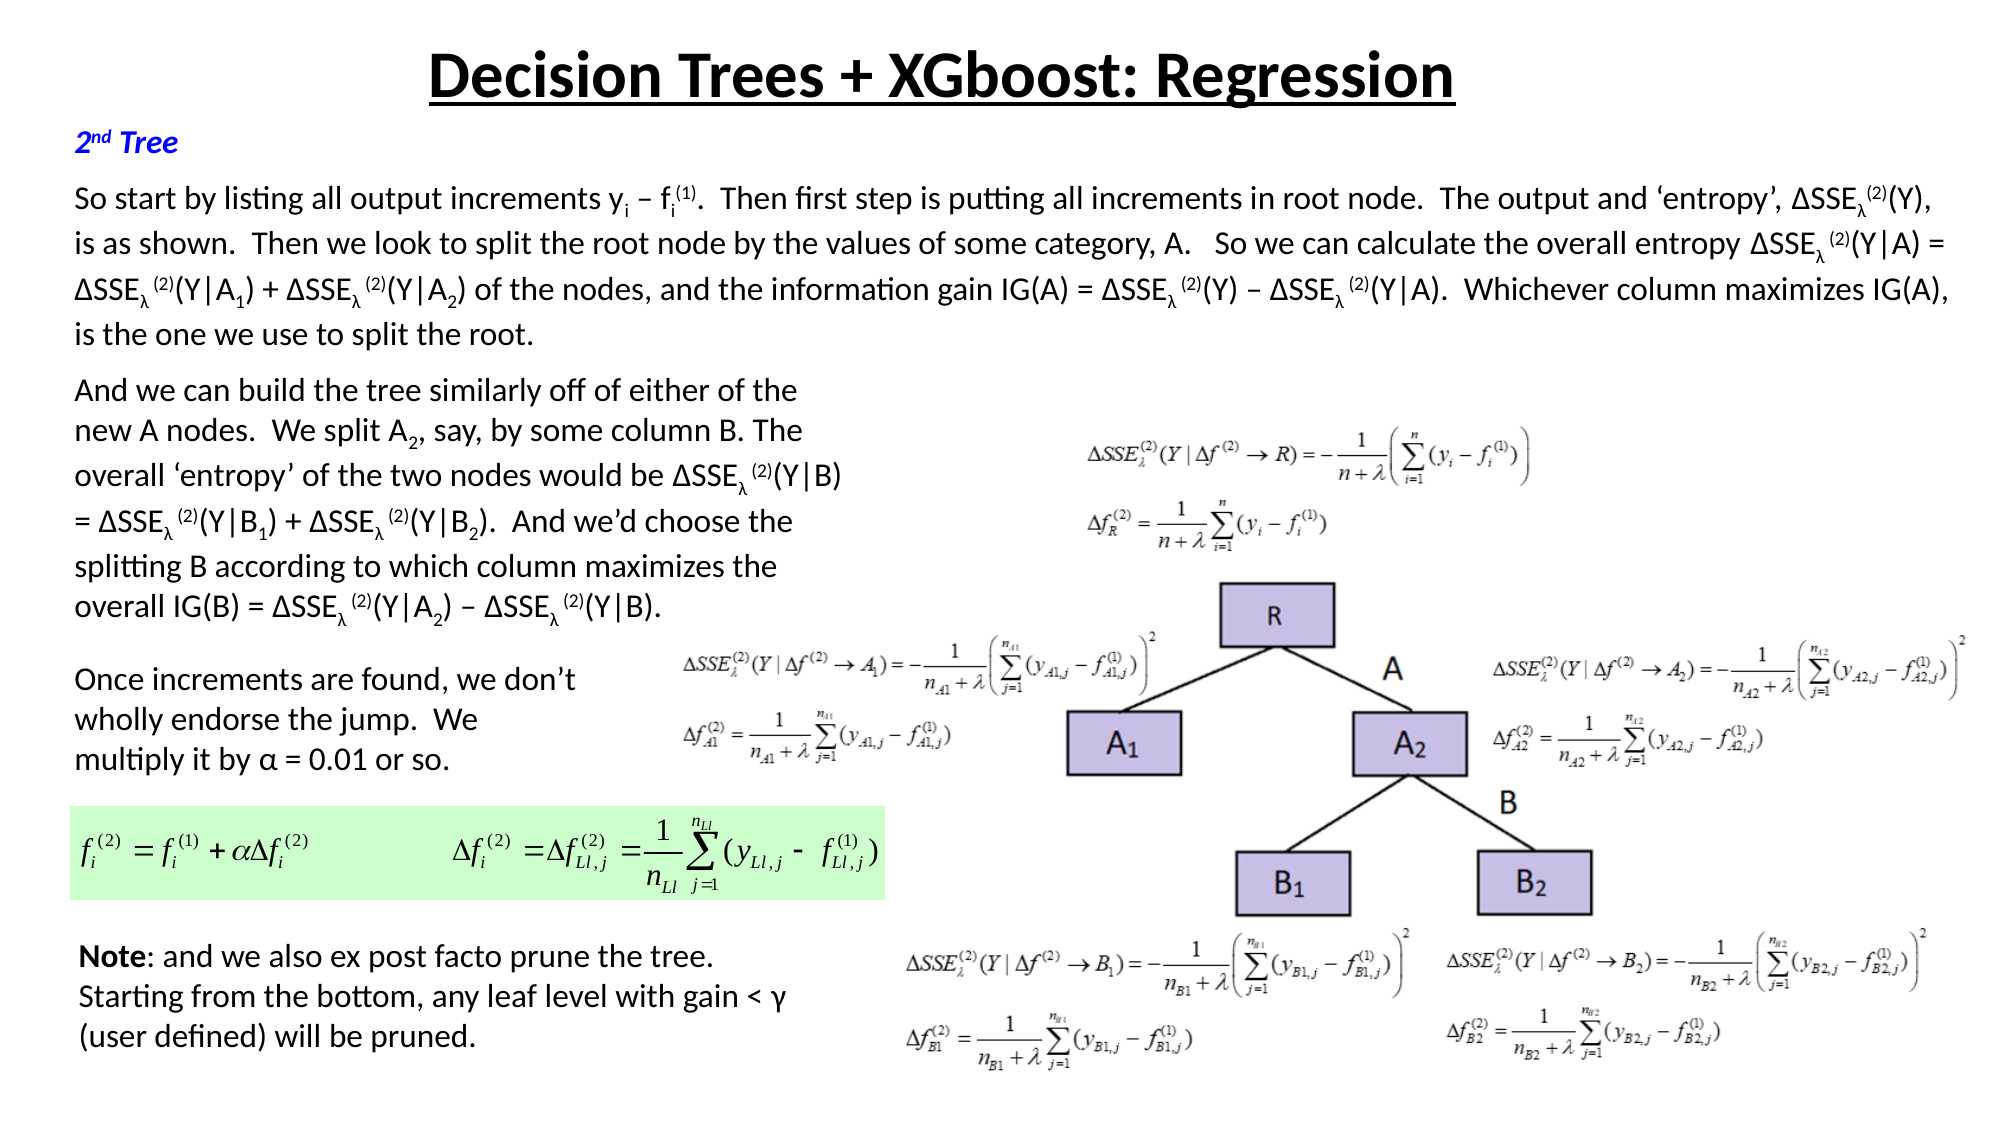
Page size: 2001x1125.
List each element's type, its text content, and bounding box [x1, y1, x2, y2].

text_box 2nd Tree [59, 113, 228, 168]
picture [670, 410, 1973, 1087]
text_box Once increments are found, we don’t wholly endorse the jump. We multiply it by α = 0.01 or so. [59, 649, 608, 785]
text_box So start by listing all output increments yi – fi(1). Then first step is putting all increments in root node. The output and ‘entropy’, ΔSSEλ(2)(Y), is as shown. Then we look to split the root node by the values of some category, A. So we can calculate the overall entropy ΔSSEλ (2)(Y|A) = ΔSSEλ (2)(Y|A1) + ΔSSEλ (2)(Y|A2) of the nodes, and the information gain IG(A) = ΔSSEλ (2)(Y) – ΔSSEλ (2)(Y|A). Whichever column maximizes IG(A), is the one we use to split the root. [59, 168, 1973, 360]
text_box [70, 806, 886, 900]
text_box Note: and we also ex post facto prune the tree. Starting from the bottom, any leaf level with gain < γ (user defined) will be pruned. [63, 927, 670, 1062]
text_box Decision Trees + XGboost: Regression [414, 23, 1523, 119]
text_box And we can build the tree similarly off of either of the new A nodes. We split A2, say, by some column B. The overall ‘entropy’ of the two nodes would be ΔSSEλ (2)(Y|B) = ΔSSEλ (2)(Y|B1) + ΔSSEλ (2)(Y|B2). And we’d choose the splitting B according to which column maximizes the overall IG(B) = ΔSSEλ (2)(Y|A2) – ΔSSEλ (2)(Y|B). [59, 360, 875, 638]
